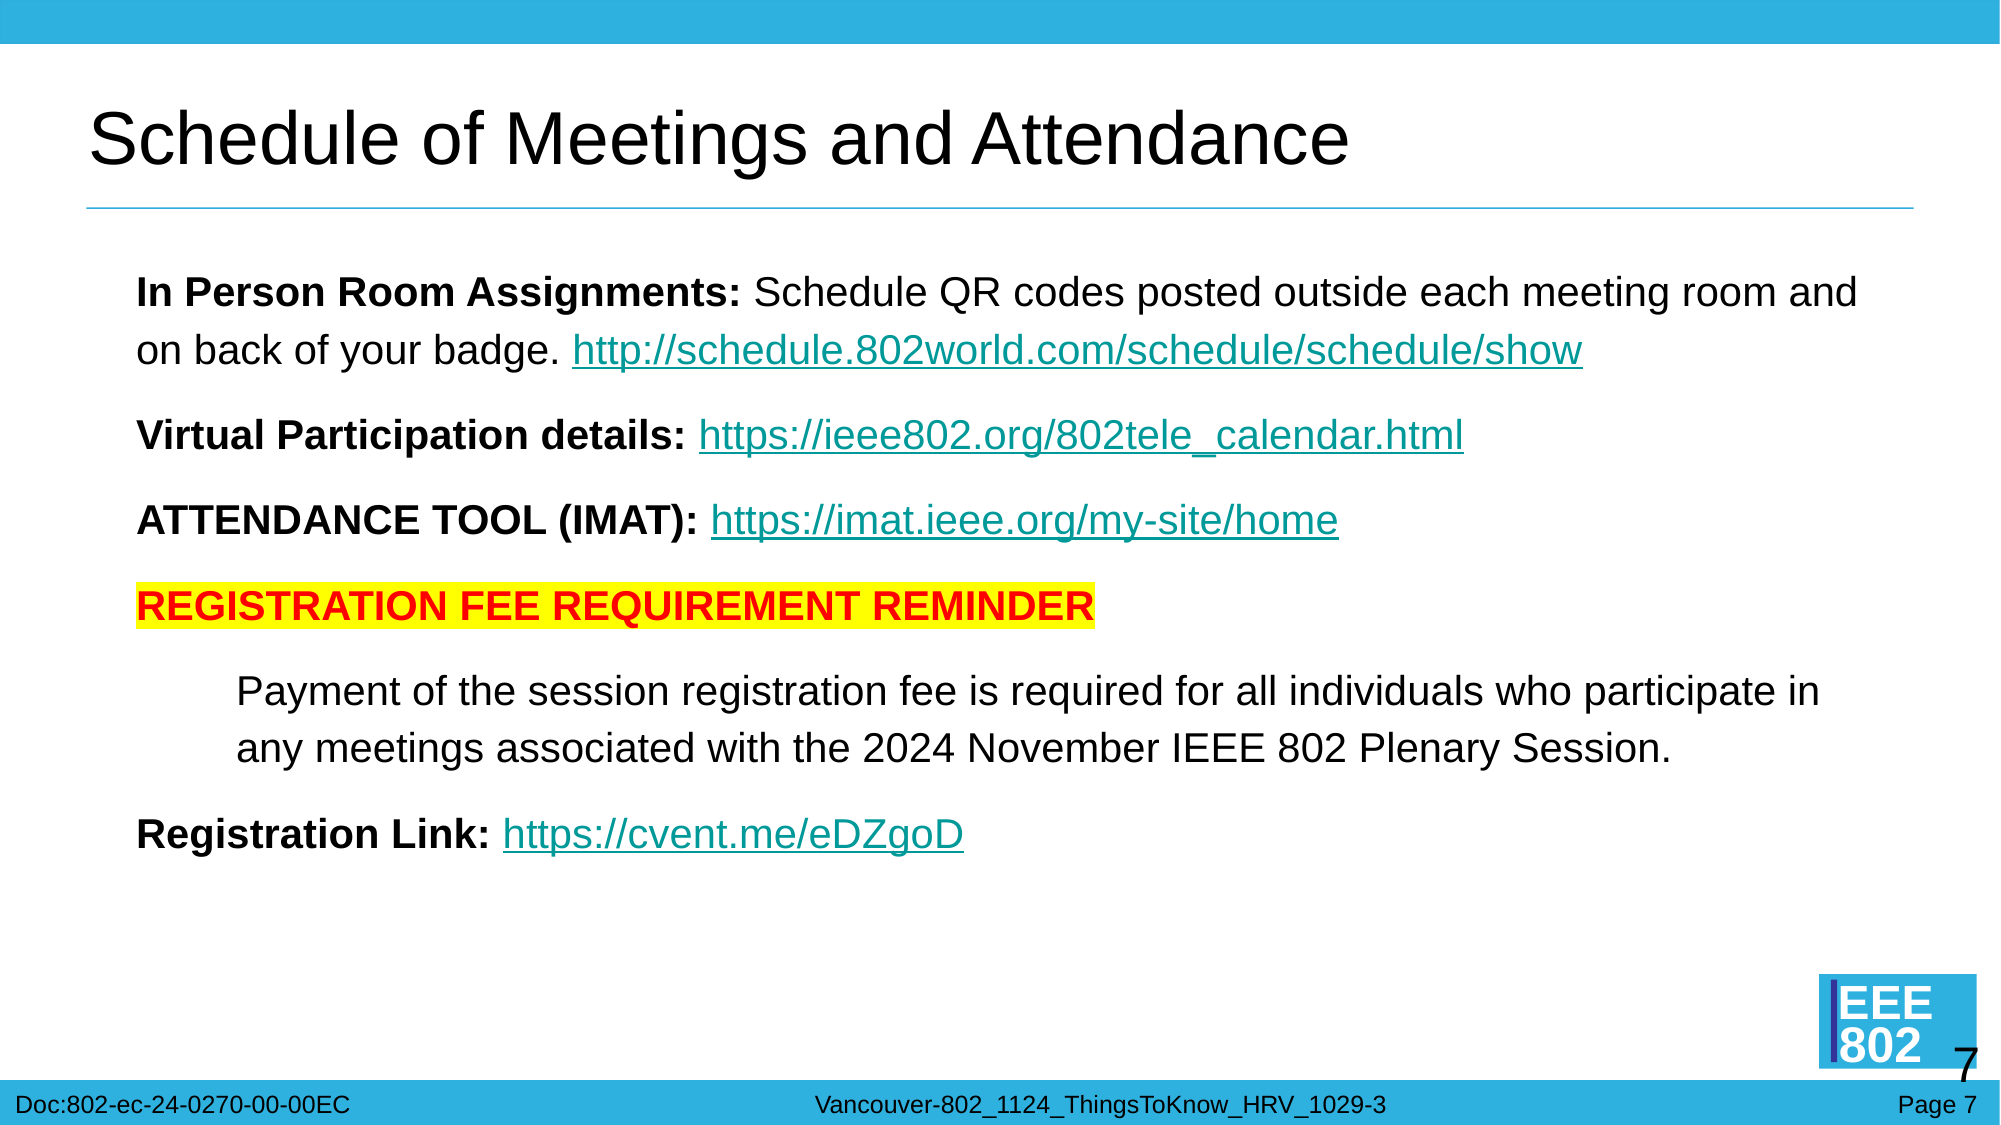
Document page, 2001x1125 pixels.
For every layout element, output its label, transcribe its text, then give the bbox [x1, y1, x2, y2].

list In Person Room Assignments: Schedule QR codes posted outside each meeting room and on back of your badge. http://schedule.802world.com/schedule/schedule/show Virtual Participation details: https://ieee802.org/802tele_calendar.html ATTENDANCE TOOL (IMAT): https://imat.ieee.org/my-site/home REGISTRATION FEE REQUIREMENT REMINDER Payment of the session registration fee is required for all individuals who participate in any meetings associated with the 2024 November IEEE 802 Plenary Session. Registration Link: https://cvent.me/eDZgoD [116, 237, 1884, 944]
slide_number 7 [1879, 1020, 2000, 1106]
title Schedule of Meetings and Attendance [68, 75, 1932, 200]
